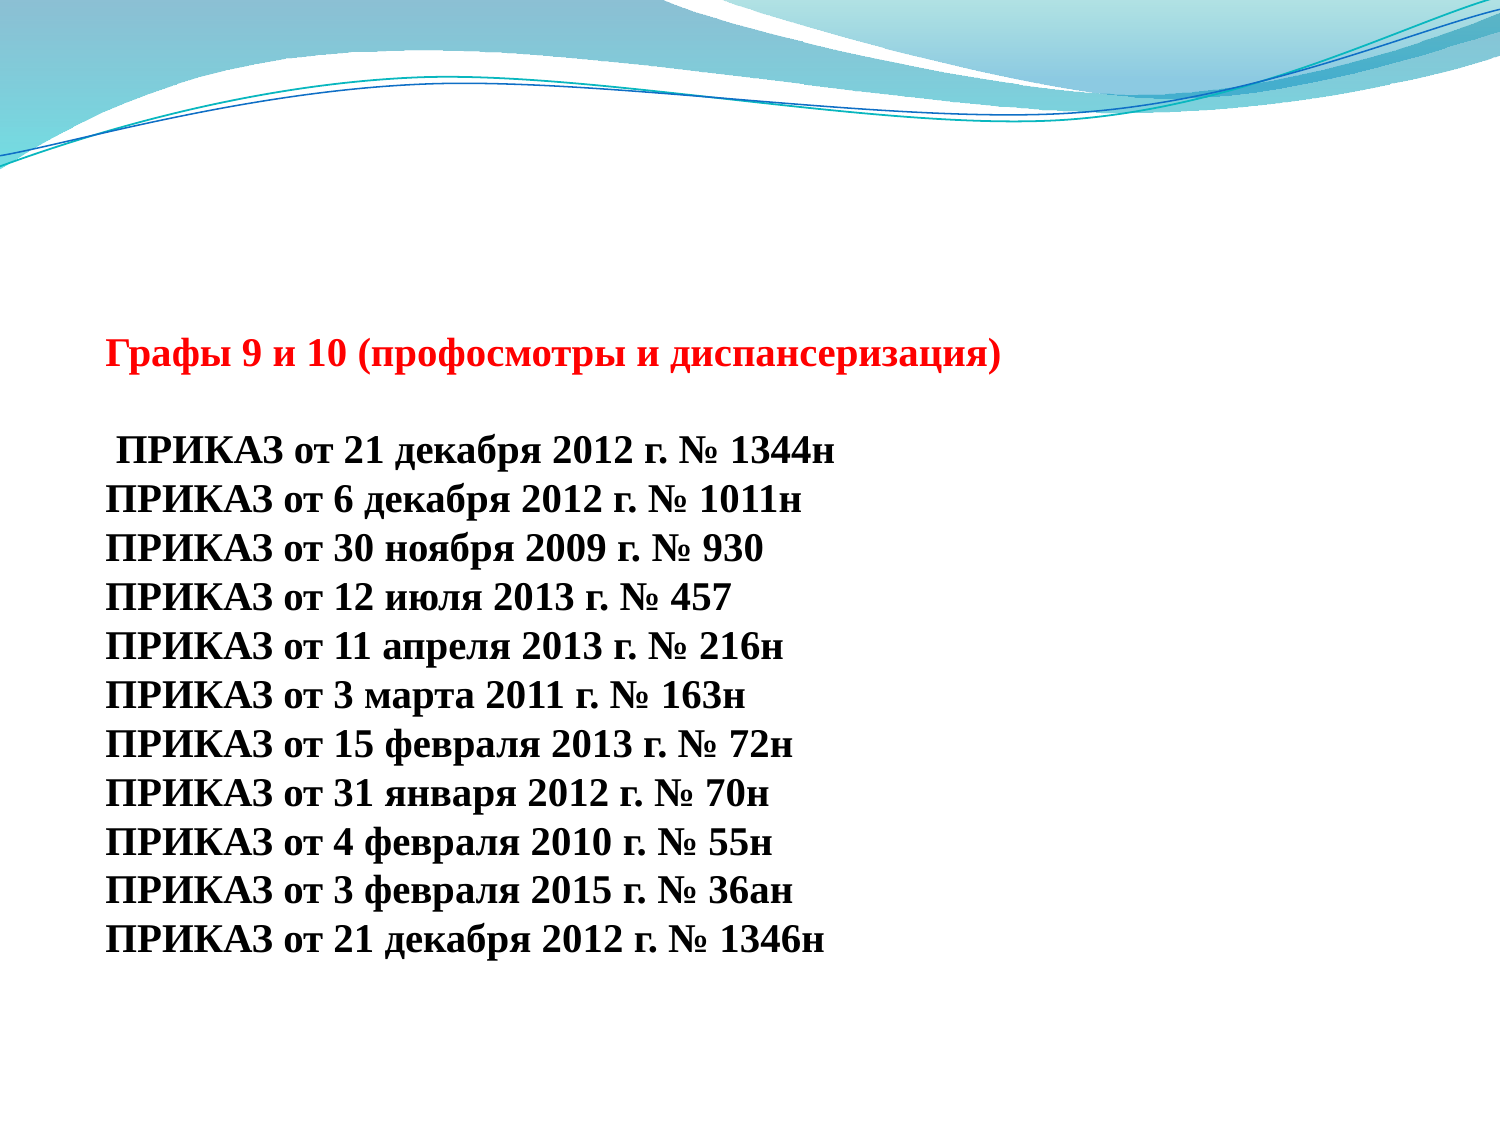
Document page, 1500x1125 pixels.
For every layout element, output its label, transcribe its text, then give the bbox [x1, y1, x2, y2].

title Графы 9 и 10 (профосмотры и диспансеризация) ПРИКАЗ от 21 декабря 2012 г. № 1344н ПРИКАЗ от 6 декабря 2012 г. № 1011н ПРИКАЗ от 30 ноября 2009 г. № 930 ПРИКАЗ от 12 июля 2013 г. № 457 ПРИКАЗ от 11 апреля 2013 г. № 216н ПРИКАЗ от 3 марта 2011 г. № 163н ПРИКАЗ от 15 февраля 2013 г. № 72н ПРИКАЗ от 31 января 2012 г. № 70н ПРИКАЗ от 4 февраля 2010 г. № 55н ПРИКАЗ от 3 февраля 2015 г. № 36ан ПРИКАЗ от 21 декабря 2012 г. № 1346н [105, 316, 1388, 961]
